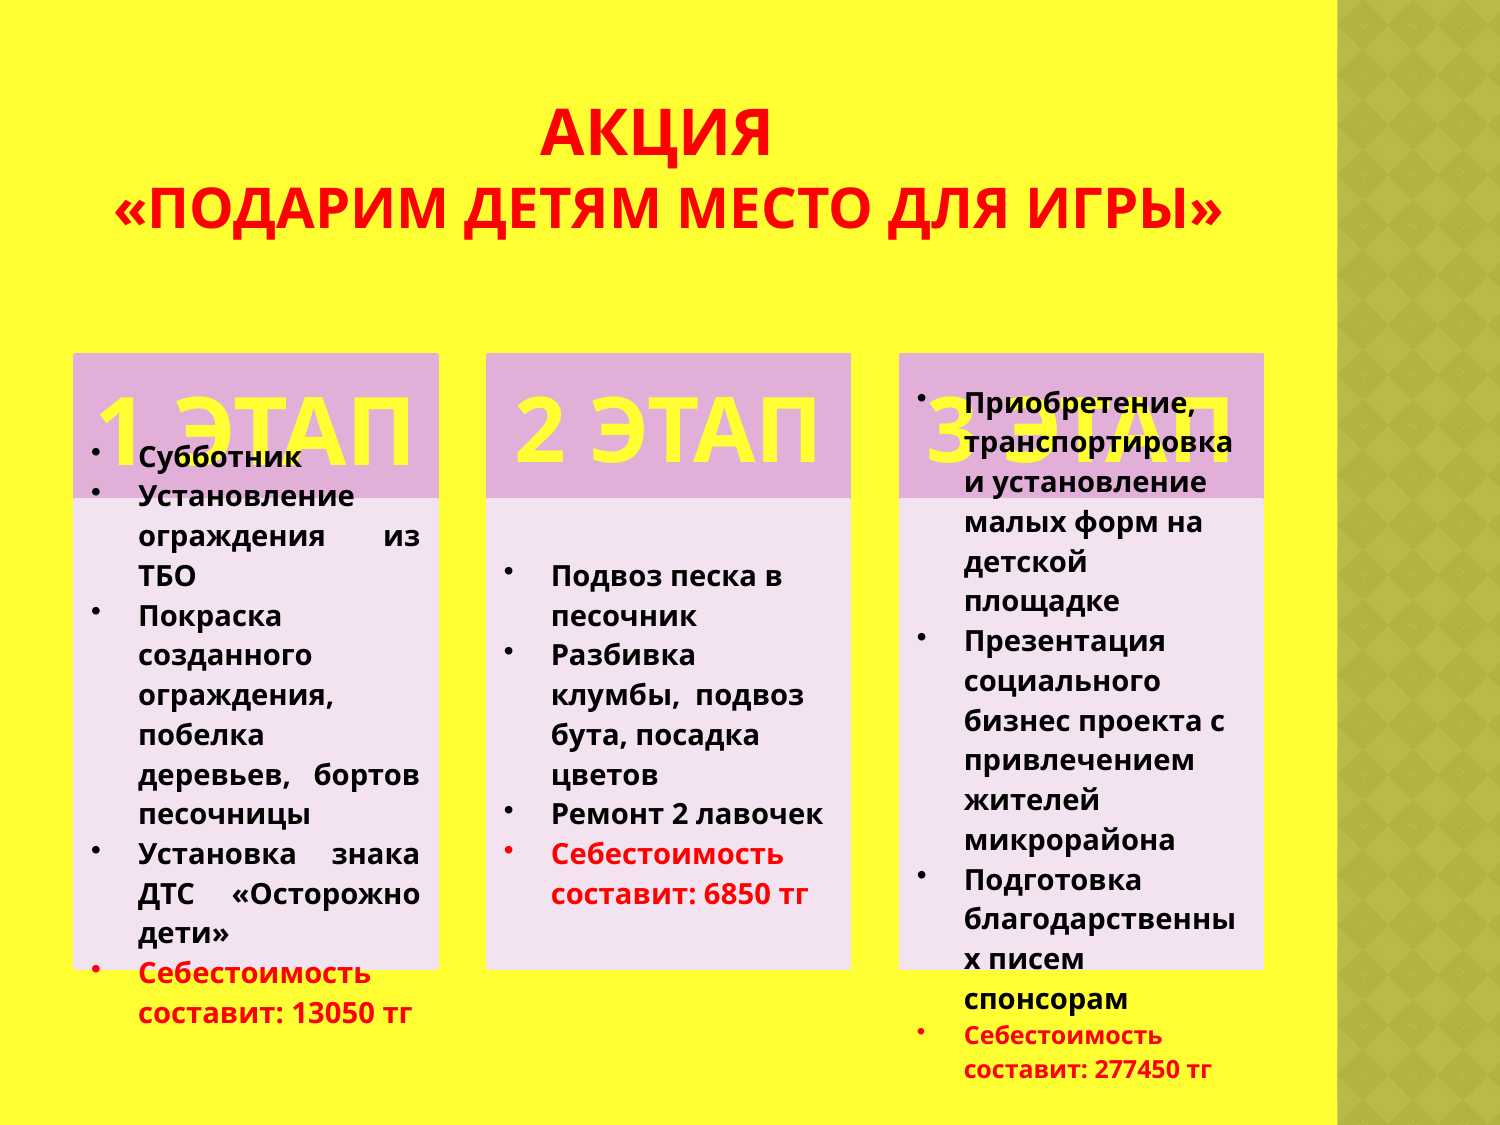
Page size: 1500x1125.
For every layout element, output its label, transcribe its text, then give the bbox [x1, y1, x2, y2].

title АкциЯ «Подарим детям место для игры» [75, 52, 1263, 240]
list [74, 263, 1263, 1060]
